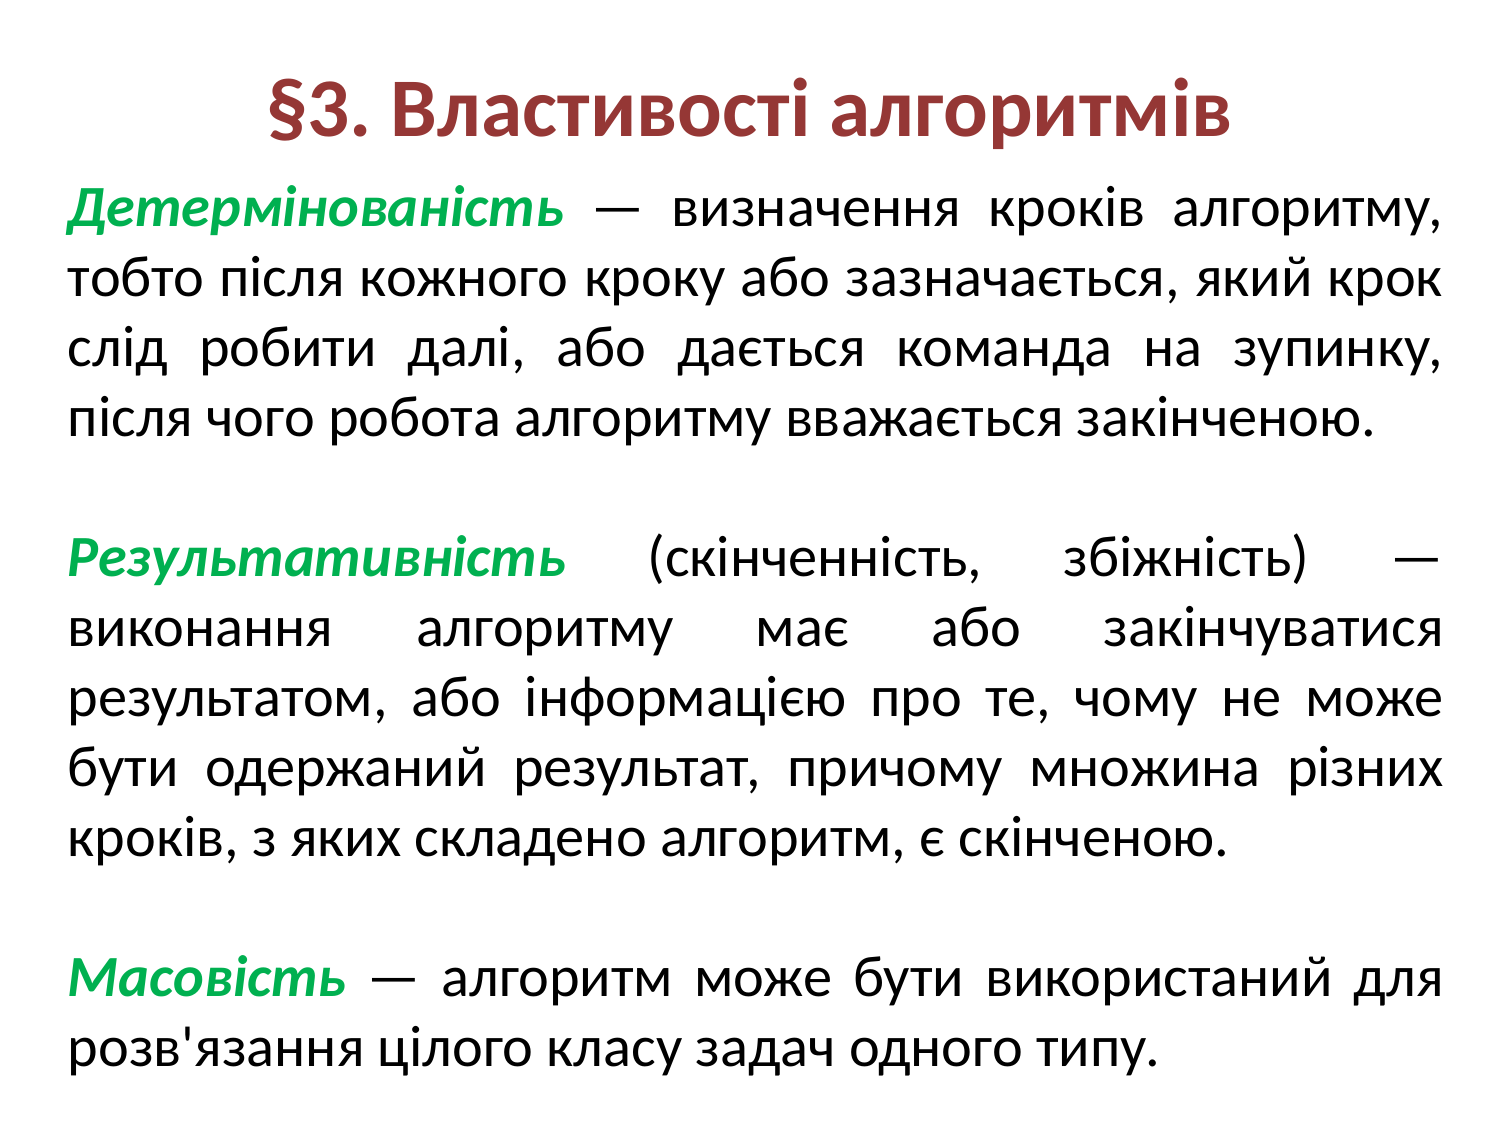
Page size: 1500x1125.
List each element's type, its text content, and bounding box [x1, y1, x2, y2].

text_box Детермінованість — визначення кроків алгоритму, тобто після кожного кроку або зазначається, який крок слід робити далі, або дається команда на зупинку, після чого робота алгоритму вважається закінченою. Результативність (скінченність, збіжність) — виконання алгоритму має або закінчуватися результатом, або інформацією про те, чому не може бути одержаний результат, причому множина різних кроків, з яких складено алгоритм, є скінченою. Масовість — алгоритм може бути використаний для розв'язання цілого класу задач одного типу. [53, 160, 1459, 1086]
title §3. Властивості алгоритмів [75, 45, 1425, 160]
